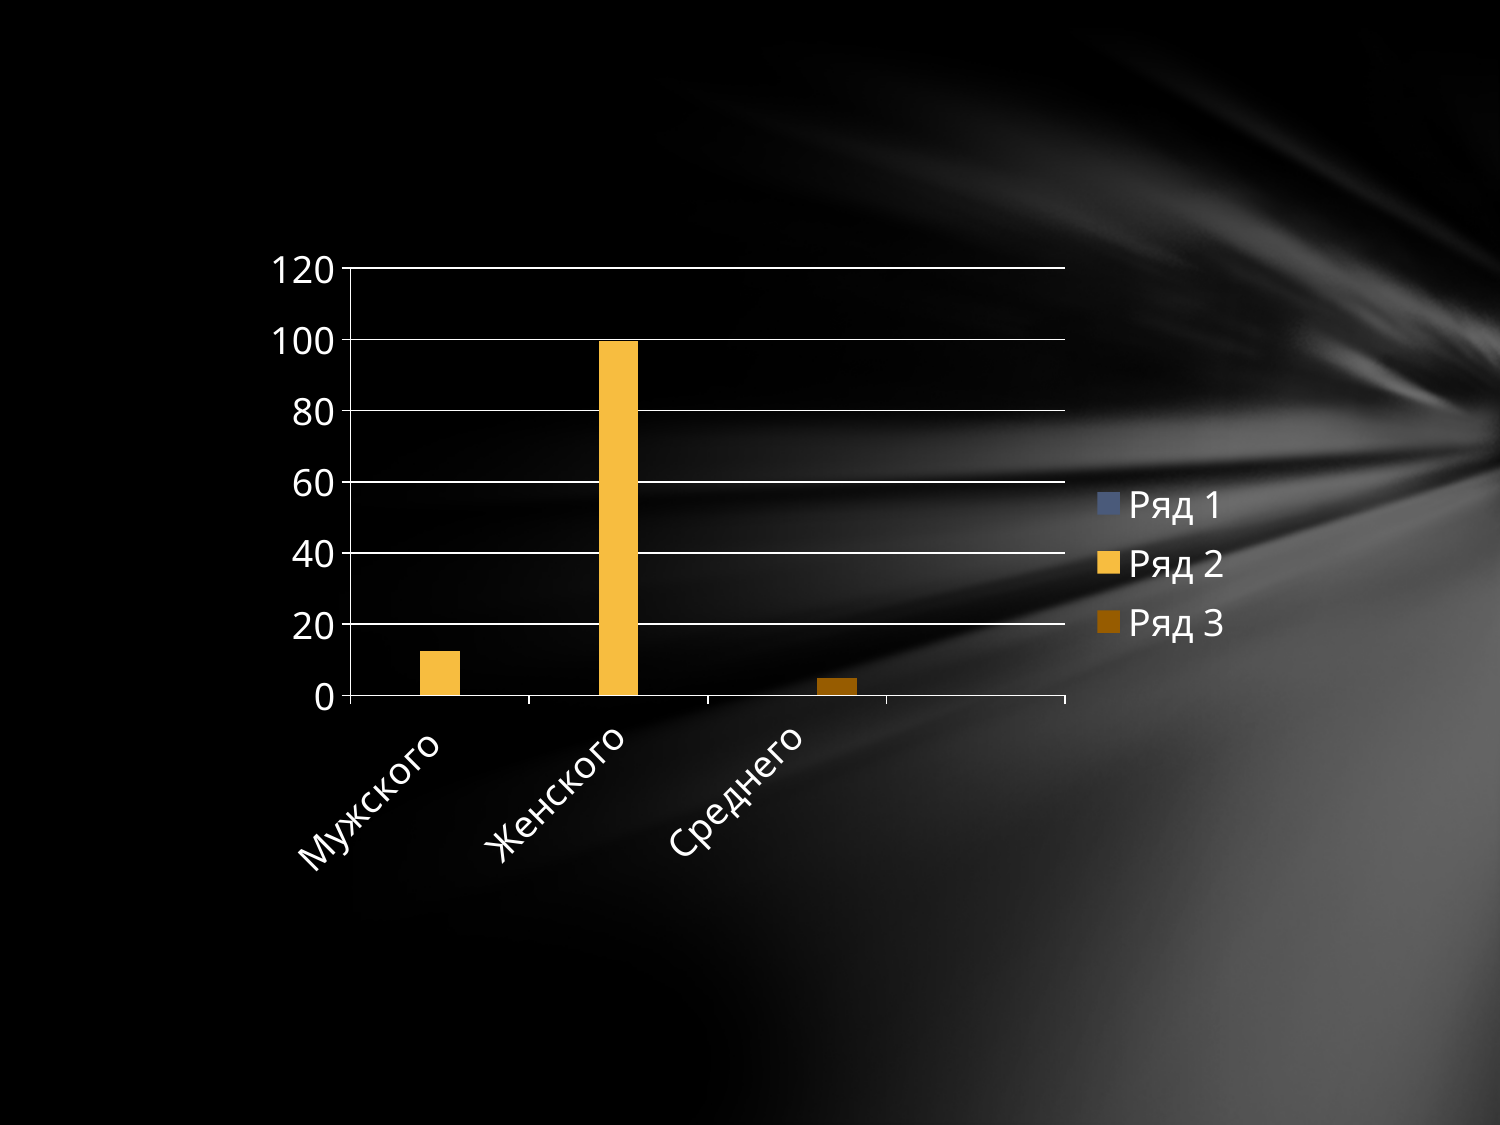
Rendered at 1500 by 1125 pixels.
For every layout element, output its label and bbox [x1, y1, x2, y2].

chart [249, 228, 1251, 897]
